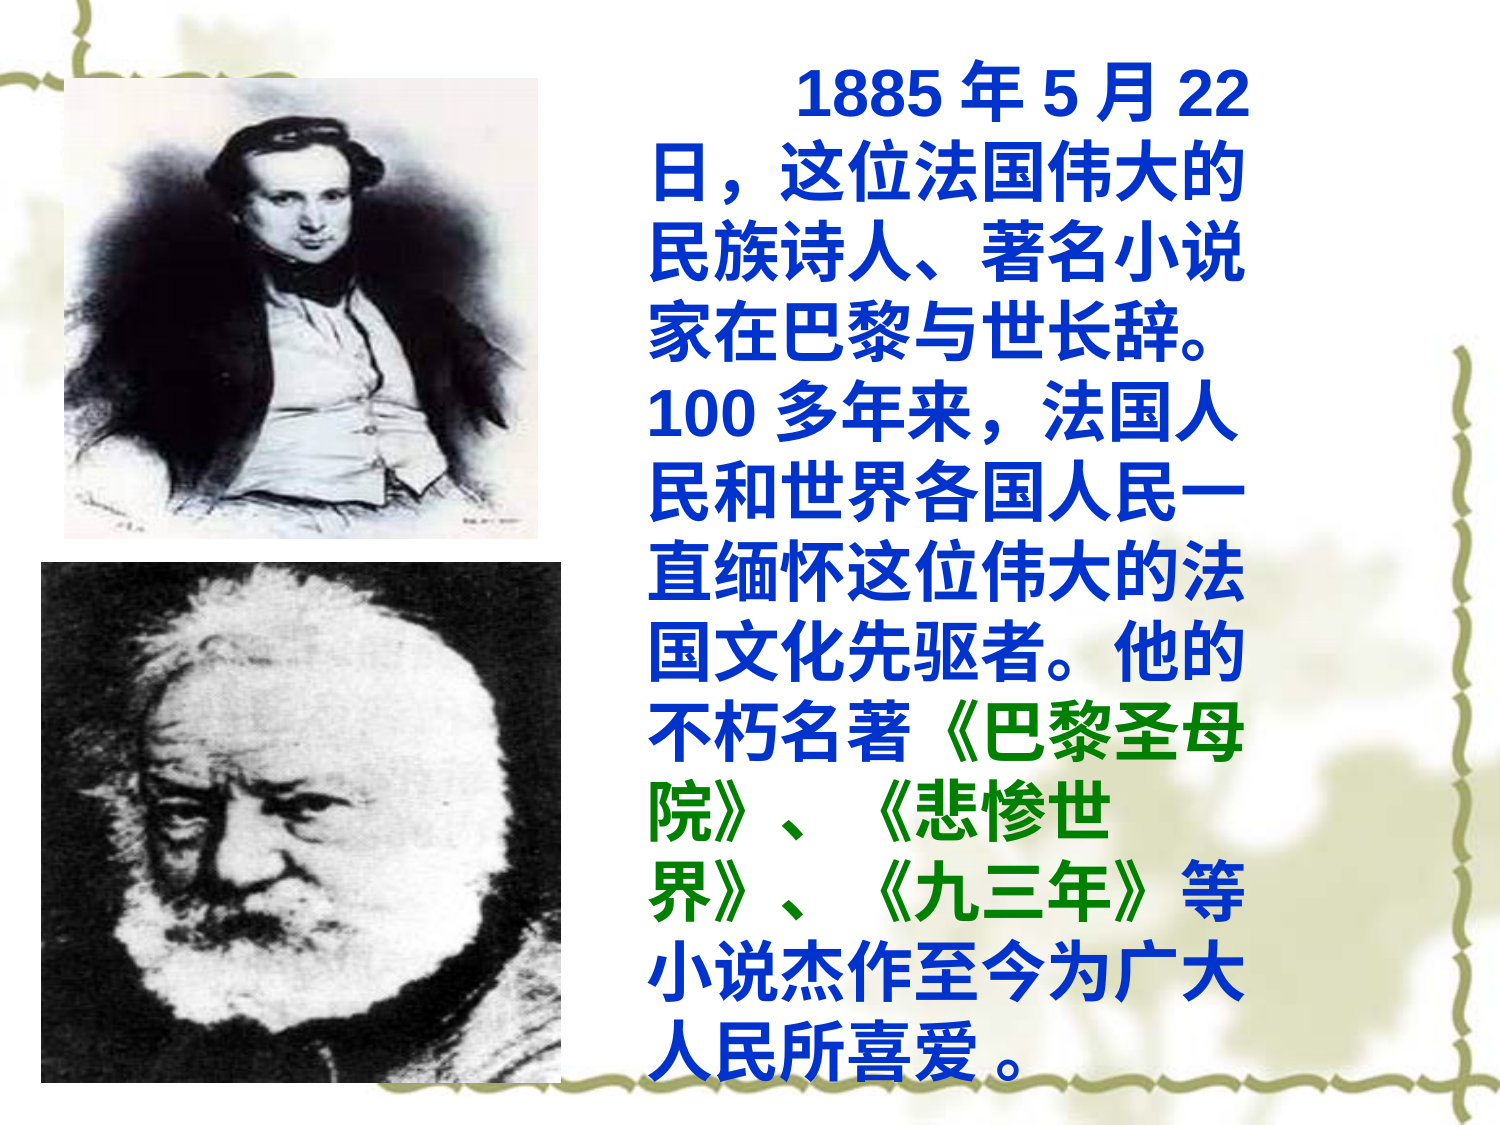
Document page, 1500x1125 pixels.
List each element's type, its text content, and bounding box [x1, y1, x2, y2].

picture [0, 0, 1500, 1125]
text_box 1885年5月22日，这位法国伟大的民族诗人、著名小说家在巴黎与世长辞。100多年来，法国人民和世界各国人民一直缅怀这位伟大的法国文化先驱者。他的不朽名著《巴黎圣母院》、《悲惨世界》、《九三年》等小说杰作至今为广大人民所喜爱 。 [631, 42, 1294, 1125]
